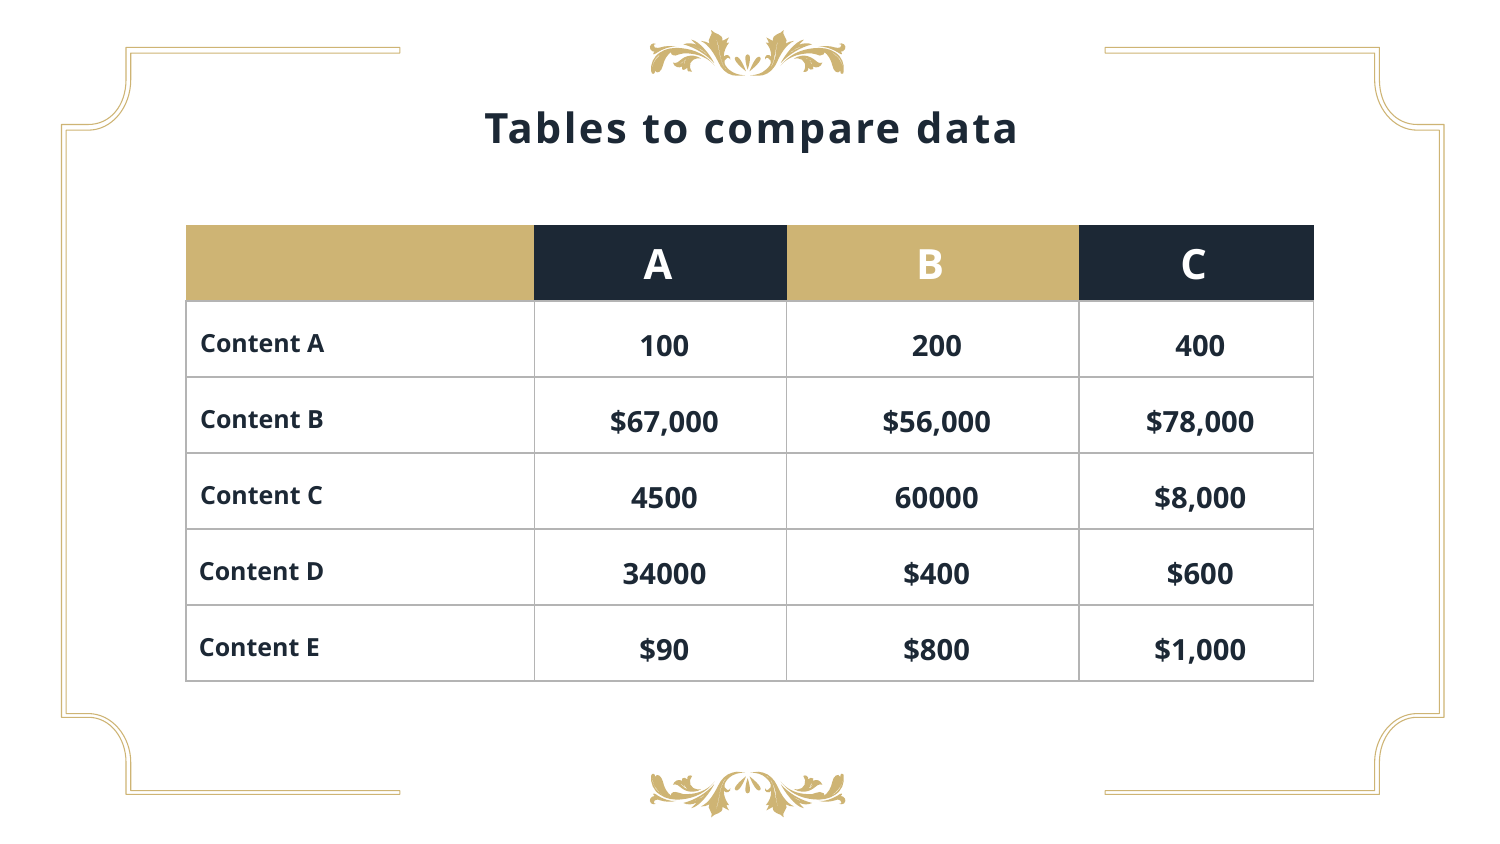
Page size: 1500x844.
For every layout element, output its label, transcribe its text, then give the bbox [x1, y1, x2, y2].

table_cell Content C [187, 454, 534, 528]
table_cell Content B [187, 378, 534, 452]
table_cell 400 [1080, 302, 1313, 376]
table_cell $1,000 [1080, 606, 1313, 680]
table_cell $90 [535, 606, 786, 680]
table_header C [1079, 225, 1314, 300]
table_header [186, 225, 534, 300]
text_box Tables to compare data [469, 94, 1034, 159]
table_cell $800 [787, 606, 1078, 680]
table_cell Content D [187, 530, 534, 604]
table_header B [787, 225, 1079, 300]
table_cell $600 [1080, 530, 1313, 604]
table_cell 34000 [535, 530, 786, 604]
table_cell 60000 [787, 454, 1078, 528]
table_cell $78,000 [1080, 378, 1313, 452]
table_cell Content A [187, 302, 534, 376]
table_cell $67,000 [535, 378, 786, 452]
table_cell 200 [787, 302, 1078, 376]
table_cell $8,000 [1080, 454, 1313, 528]
table_cell $400 [787, 530, 1078, 604]
table_cell Content E [187, 606, 534, 680]
table_cell 4500 [535, 454, 786, 528]
table_cell 100 [535, 302, 786, 376]
table_header A [534, 225, 787, 300]
table_cell $56,000 [787, 378, 1078, 452]
